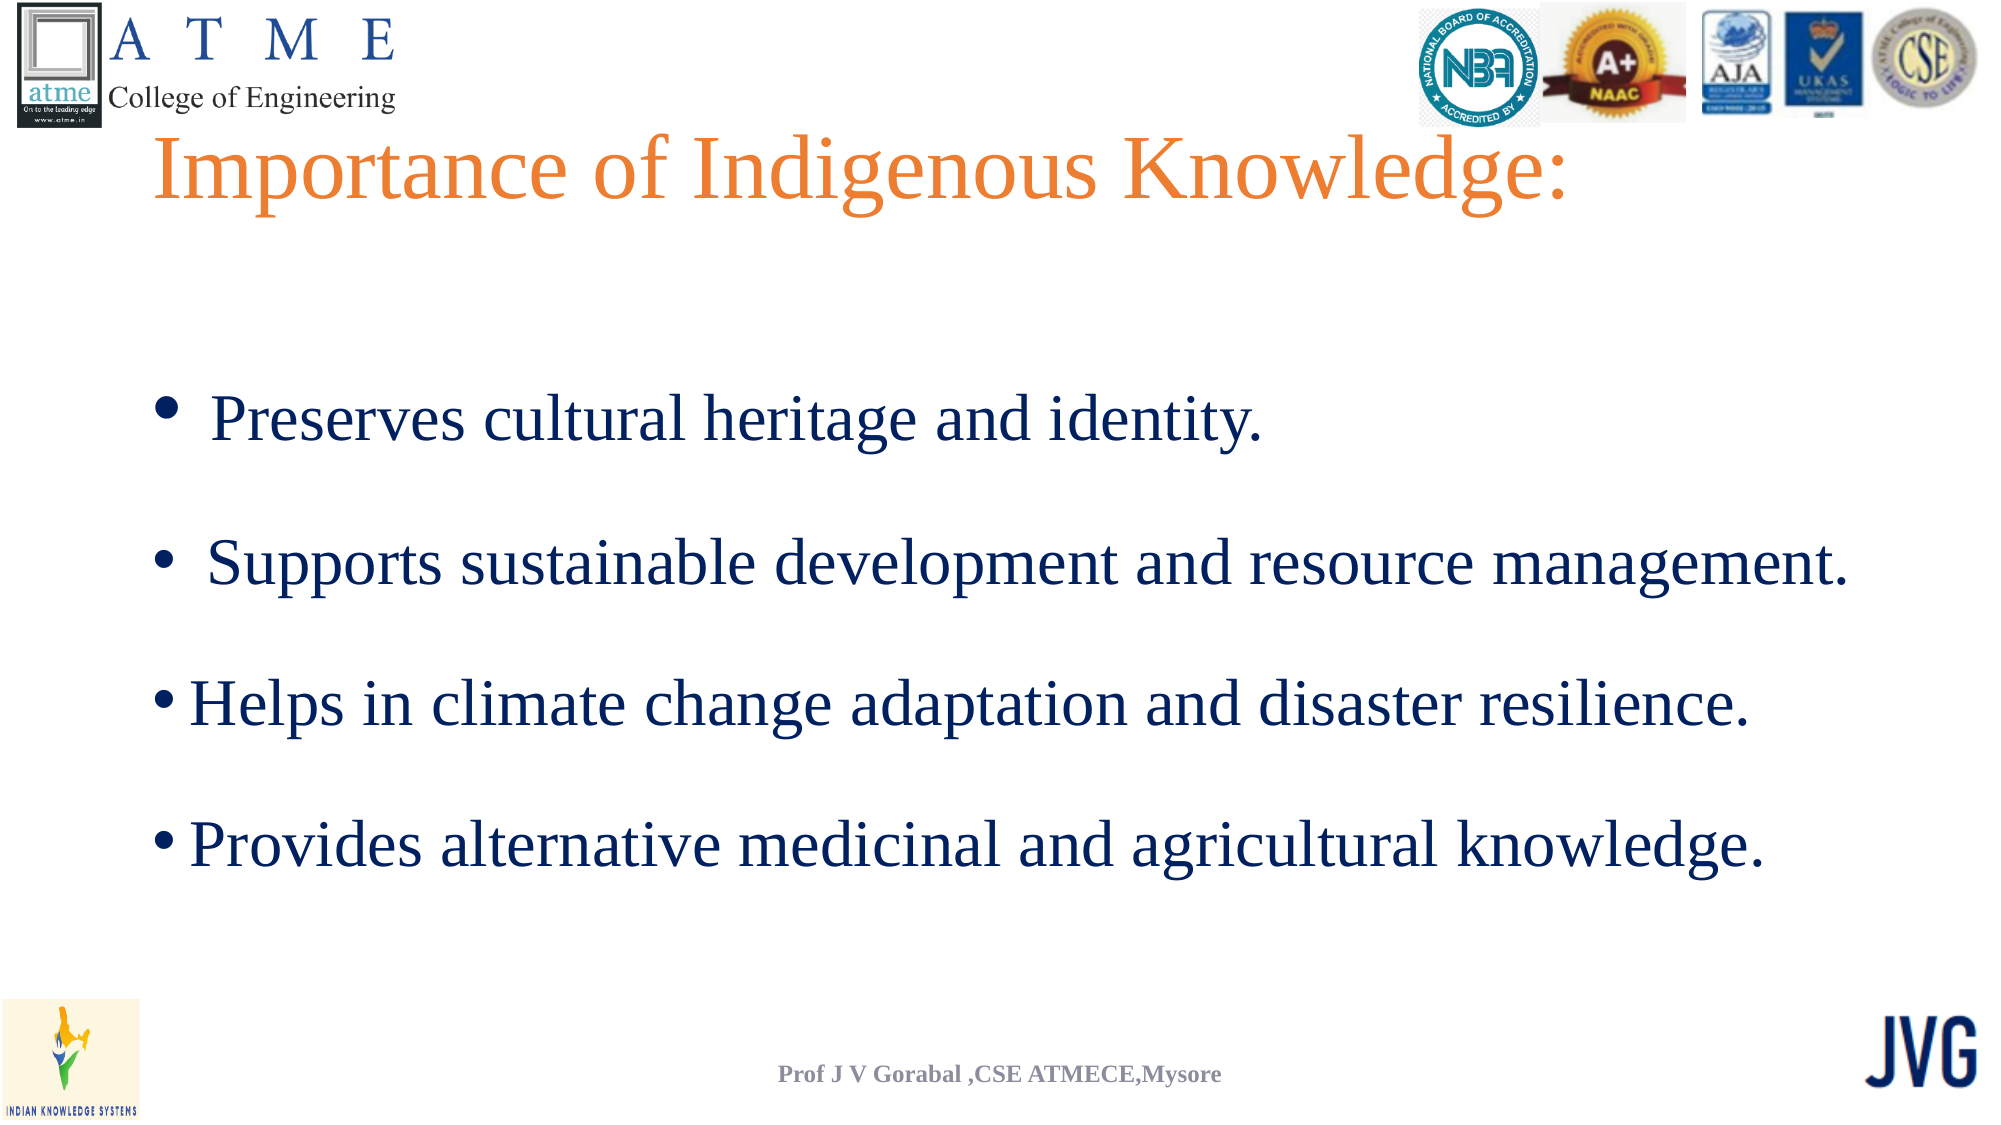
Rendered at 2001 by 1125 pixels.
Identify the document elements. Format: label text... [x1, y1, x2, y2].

picture [1494, 17, 1502, 25]
list Preserves cultural heritage and identity. Supports sustainable development and resource management. Helps in climate change adaptation and disaster resilience. Provides alternative medicinal and agricultural knowledge. [137, 299, 1957, 1014]
picture [1702, 2, 1983, 118]
picture [1853, 999, 2000, 1103]
title Importance of Indigenous Knowledge: [137, 59, 1863, 278]
footer Prof J V Gorabal ,CSE ATMECE,Mysore [662, 1042, 1338, 1103]
picture [17, 2, 395, 128]
picture [2, 999, 140, 1120]
picture [1419, 2, 1687, 59]
